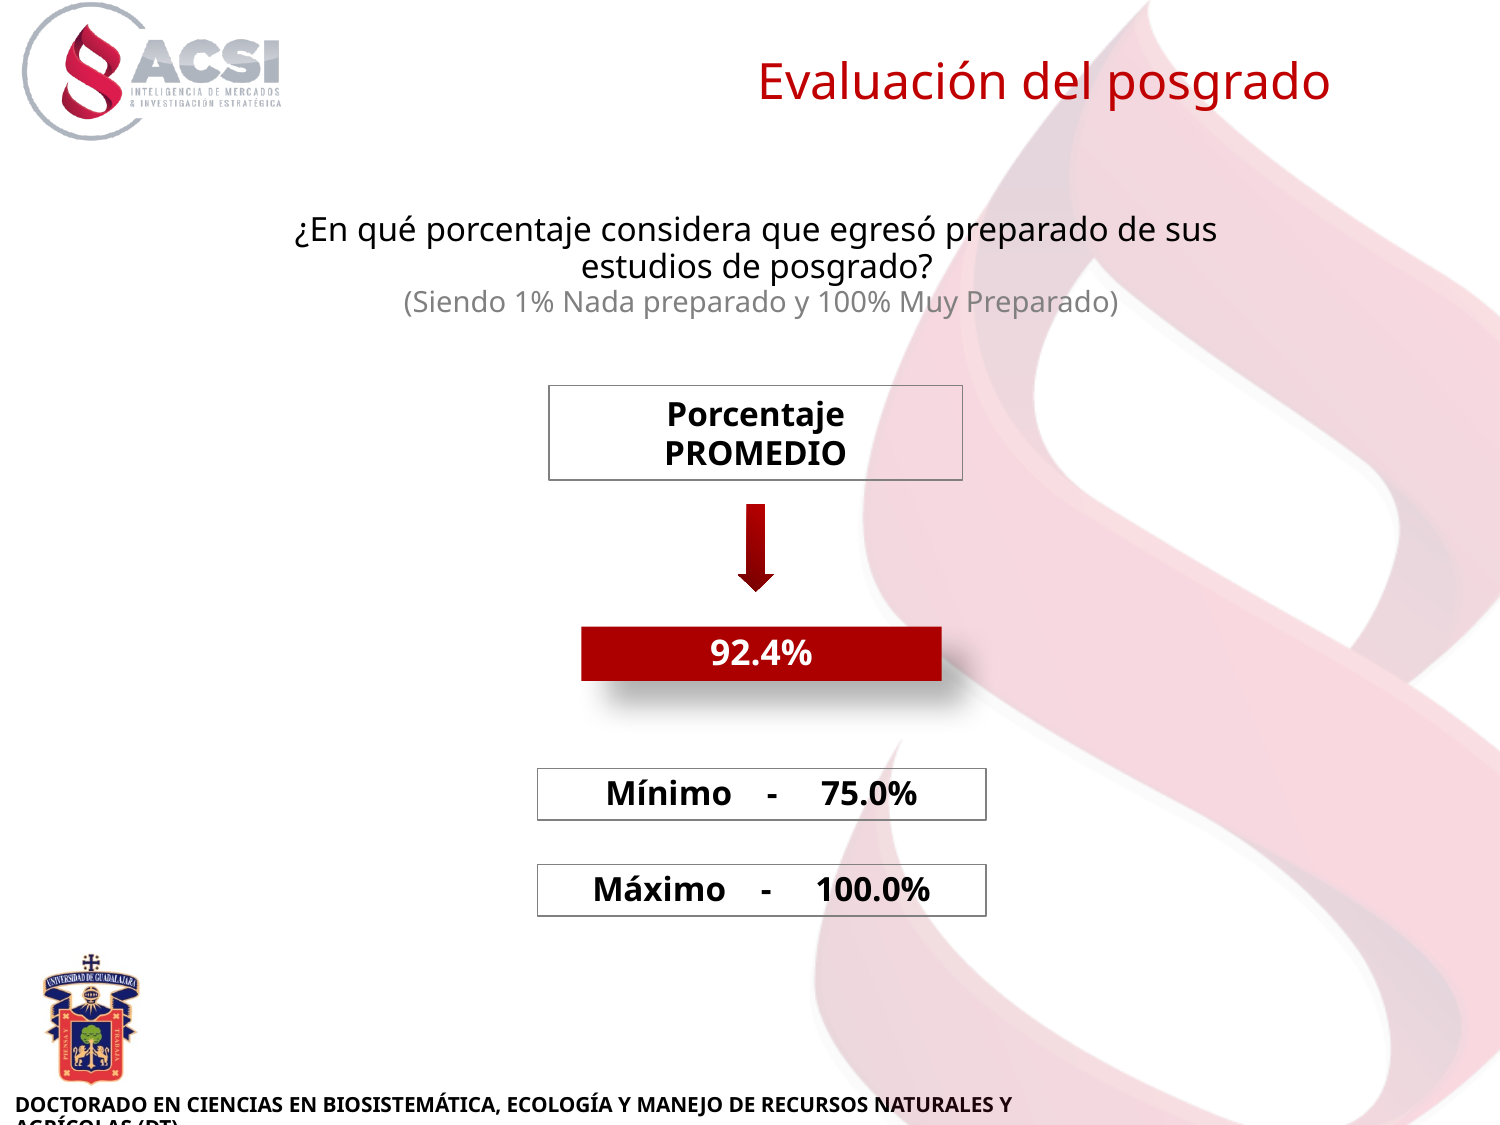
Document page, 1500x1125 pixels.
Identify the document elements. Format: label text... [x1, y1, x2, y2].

text_box ¿En qué porcentaje considera que egresó preparado de sus estudios de posgrado? (Siendo 1% Nada preparado y 100% Muy Preparado) [26, 204, 1497, 326]
picture [10, 0, 292, 159]
text_box Evaluación del posgrado [589, 42, 1500, 118]
text_box Mínimo - 75.0% [537, 768, 986, 821]
text_box Porcentaje PROMEDIO [549, 385, 963, 480]
text_box [738, 504, 774, 592]
picture [41, 952, 141, 1088]
text_box 92.4% [581, 626, 942, 681]
text_box Máximo - 100.0% [537, 864, 986, 917]
